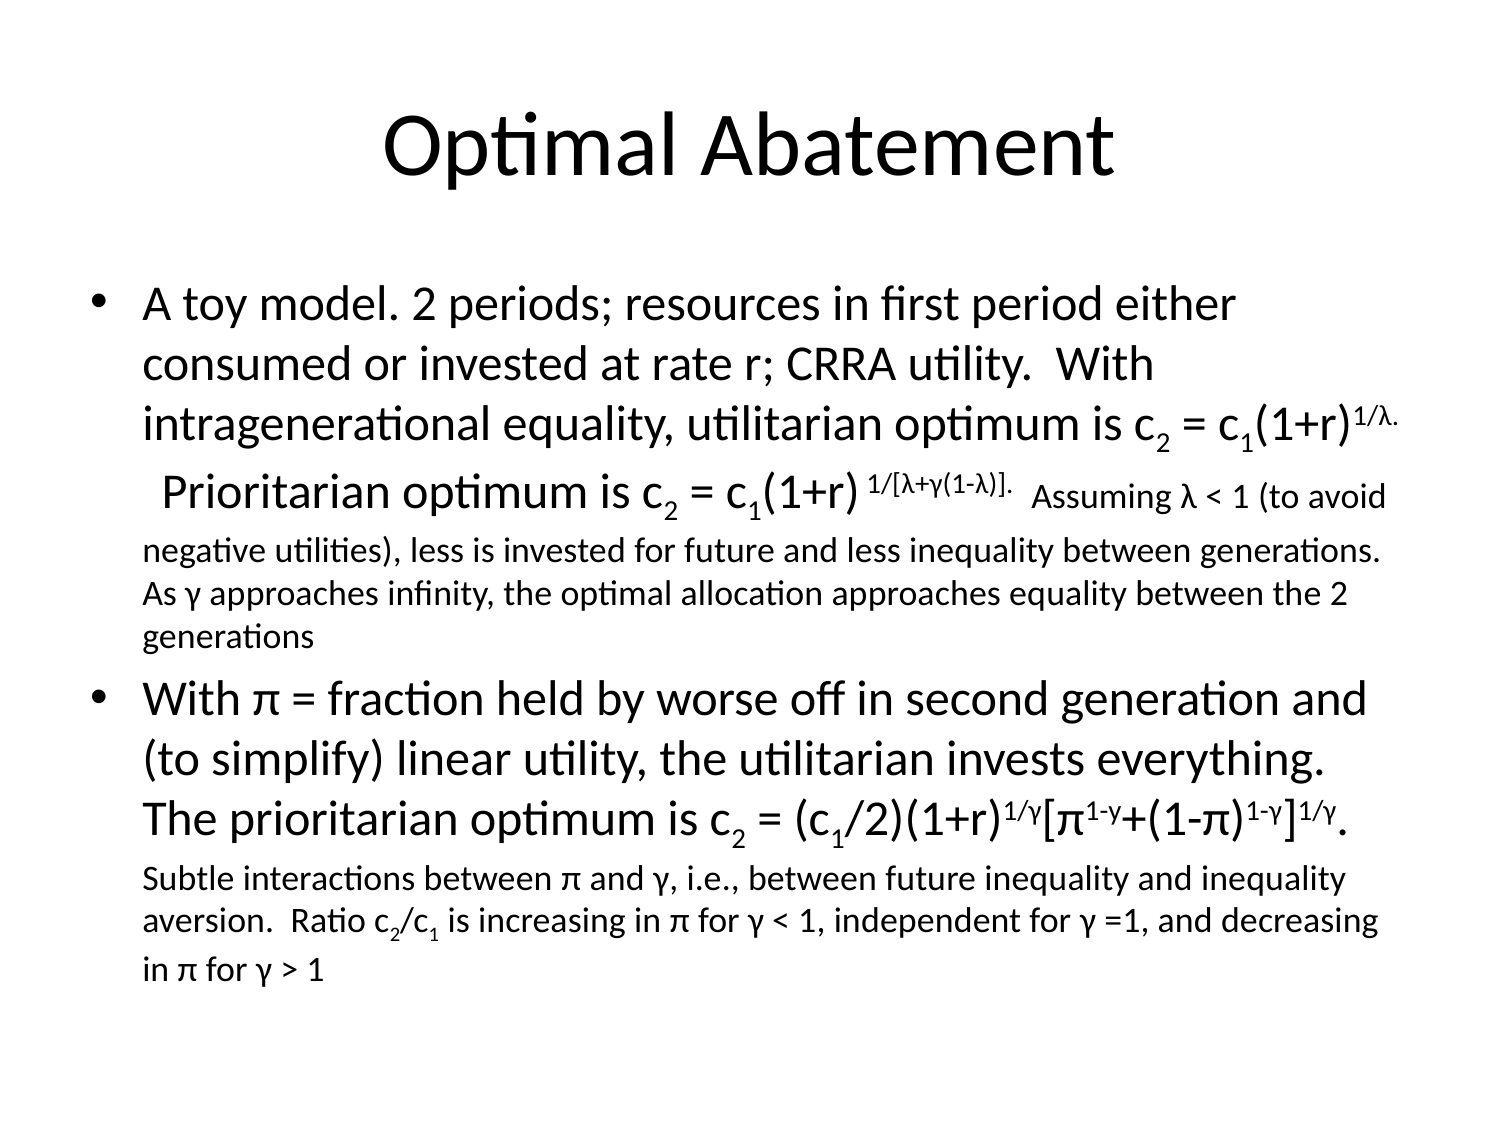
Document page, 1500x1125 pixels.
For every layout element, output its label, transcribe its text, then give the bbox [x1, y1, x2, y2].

list A toy model. 2 periods; resources in first period either consumed or invested at rate r; CRRA utility. With intragenerational equality, utilitarian optimum is c2 = c1(1+r)1/λ. Prioritarian optimum is c2 = c1(1+r) 1/[λ+γ(1-λ)]. Assuming λ < 1 (to avoid negative utilities), less is invested for future and less inequality between generations. As γ approaches infinity, the optimal allocation approaches equality between the 2 generations With π = fraction held by worse off in second generation and (to simplify) linear utility, the utilitarian invests everything. The prioritarian optimum is c2 = (c1/2)(1+r)1/γ[π1-y+(1-π)1-γ]1/γ. Subtle interactions between π and γ, i.e., between future inequality and inequality aversion. Ratio c2/c1 is increasing in π for γ < 1, independent for γ =1, and decreasing in π for γ > 1 [75, 262, 1425, 1005]
title Optimal Abatement [75, 45, 1425, 233]
